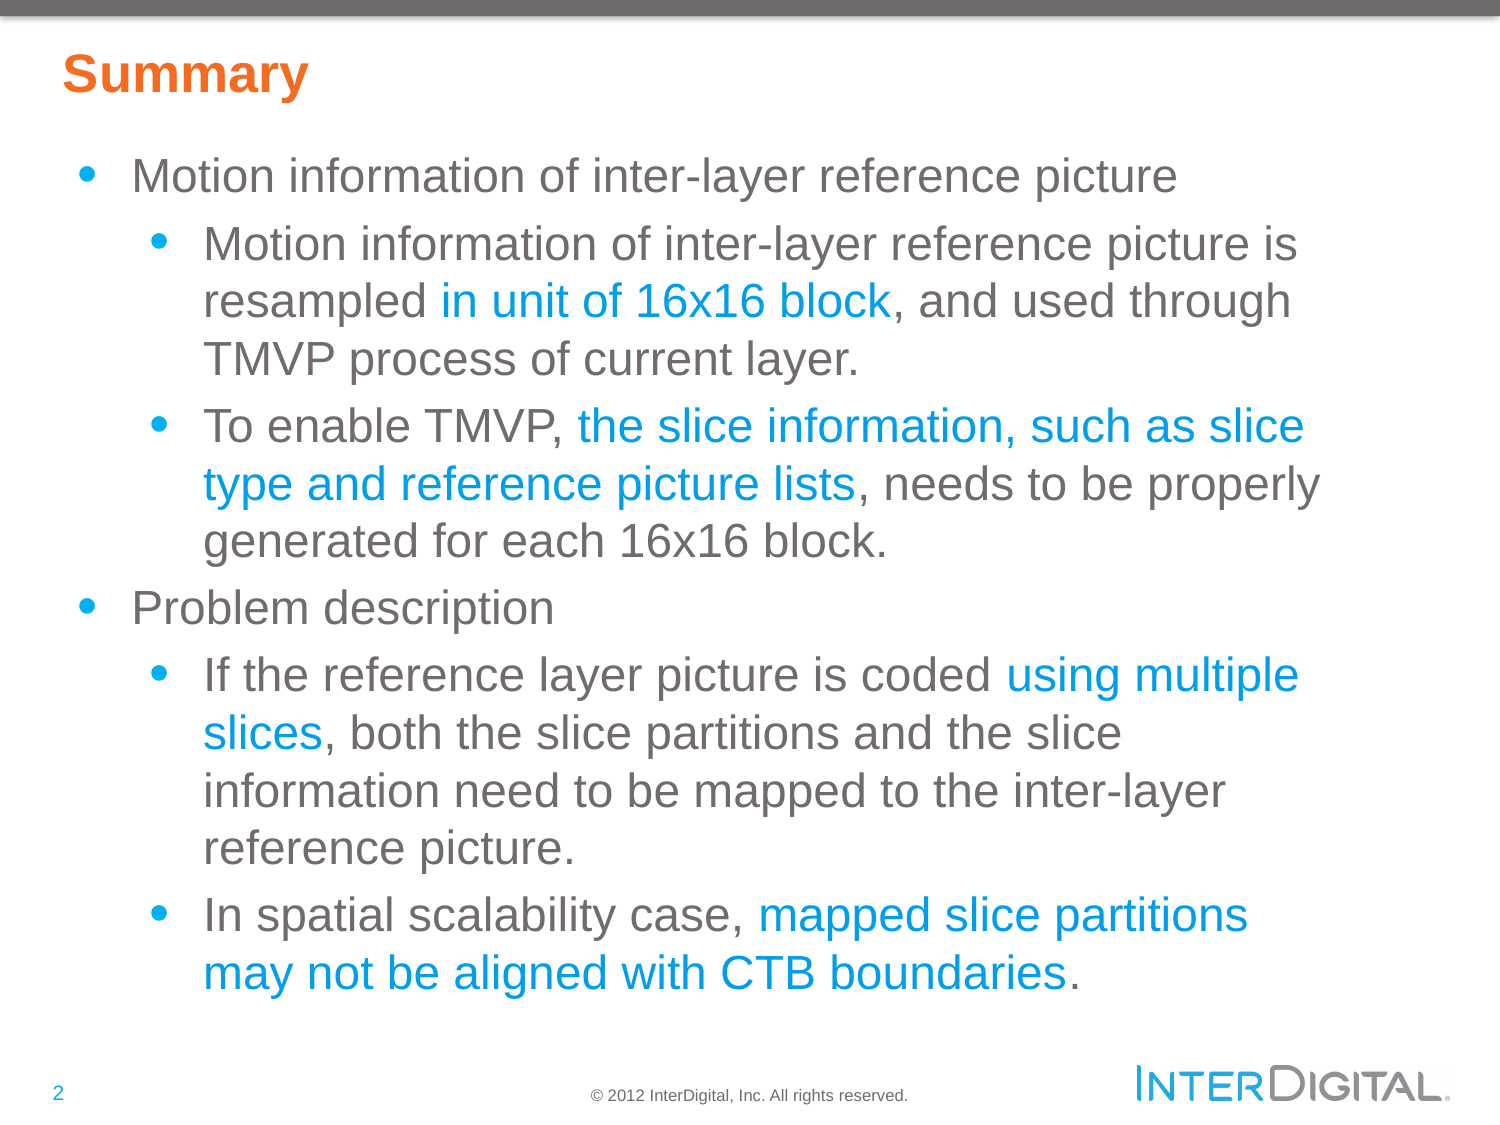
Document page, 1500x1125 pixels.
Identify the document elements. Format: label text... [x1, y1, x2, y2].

text_box Motion information of inter-layer reference picture Motion information of inter-layer reference picture is resampled in unit of 16x16 block, and used through TMVP process of current layer. To enable TMVP, the slice information, such as slice type and reference picture lists, needs to be properly generated for each 16x16 block. Problem description If the reference layer picture is coded using multiple slices, both the slice partitions and the slice information need to be mapped to the inter-layer reference picture. In spatial scalability case, mapped slice partitions may not be aligned with CTB boundaries. [62, 137, 1338, 1013]
picture [1137, 1065, 1450, 1101]
title Summary [48, 24, 1438, 118]
